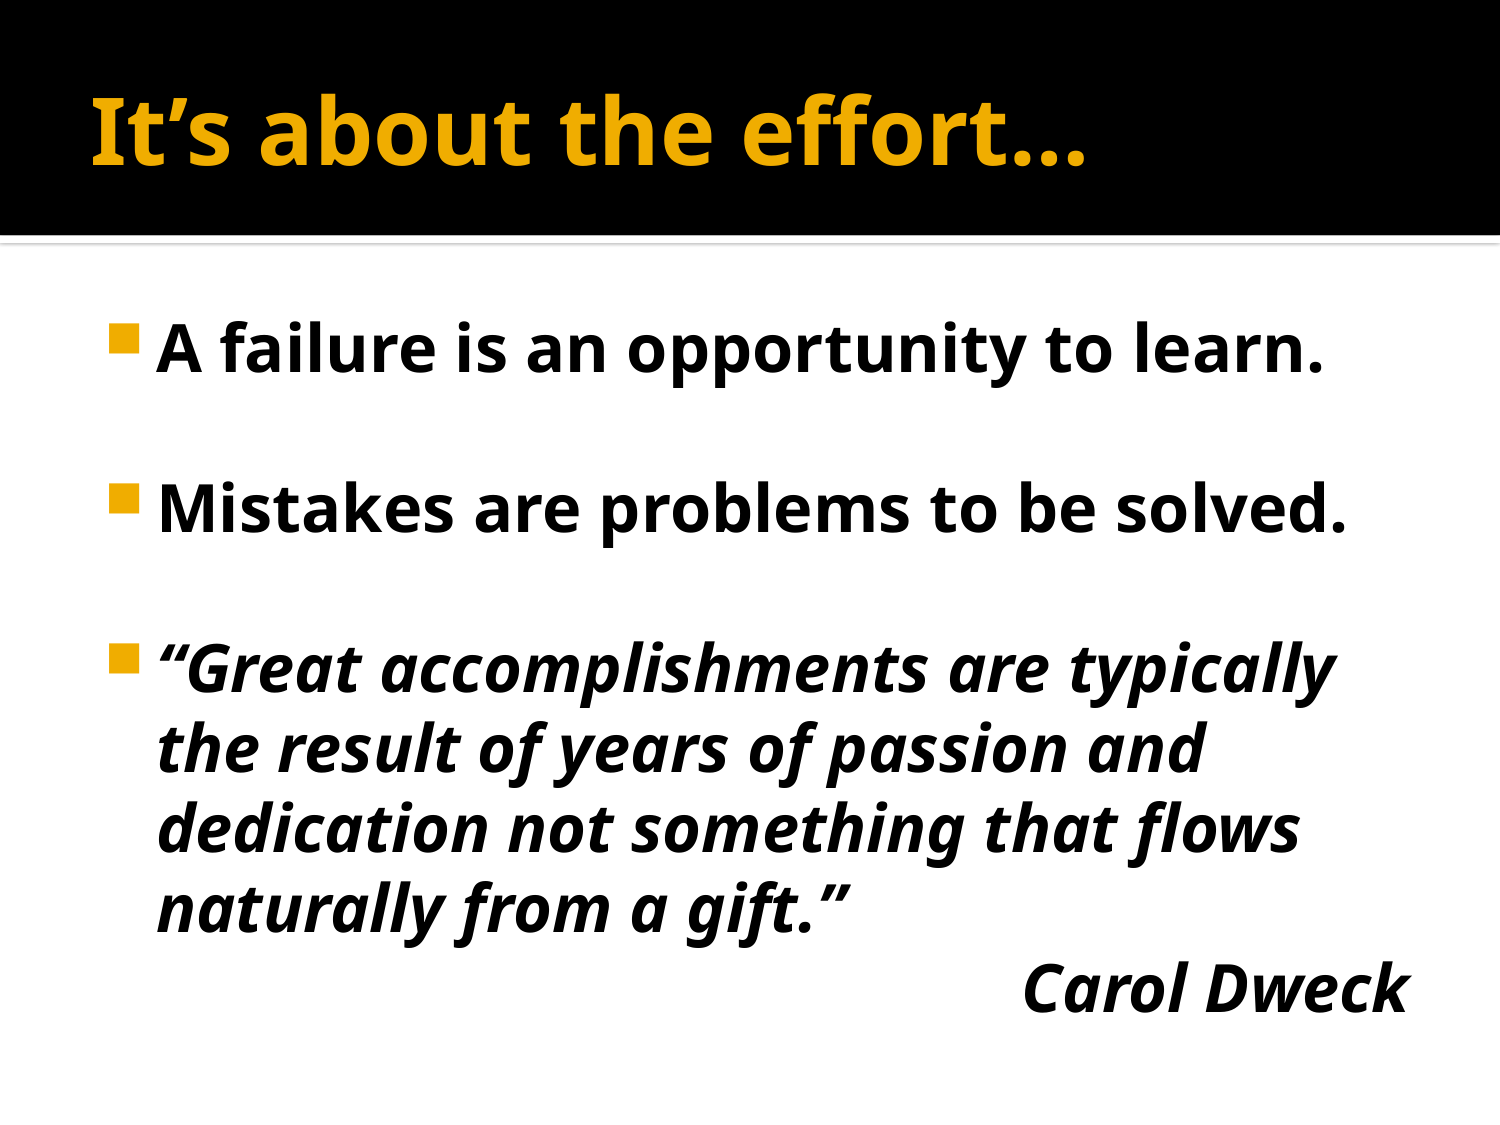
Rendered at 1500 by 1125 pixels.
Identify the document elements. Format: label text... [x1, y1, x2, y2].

title It’s about the effort… [75, 25, 1425, 231]
list A failure is an opportunity to learn. Mistakes are problems to be solved. “Great accomplishments are typically the result of years of passion and dedication not something that flows naturally from a gift.” Carol Dweck [75, 291, 1425, 1050]
